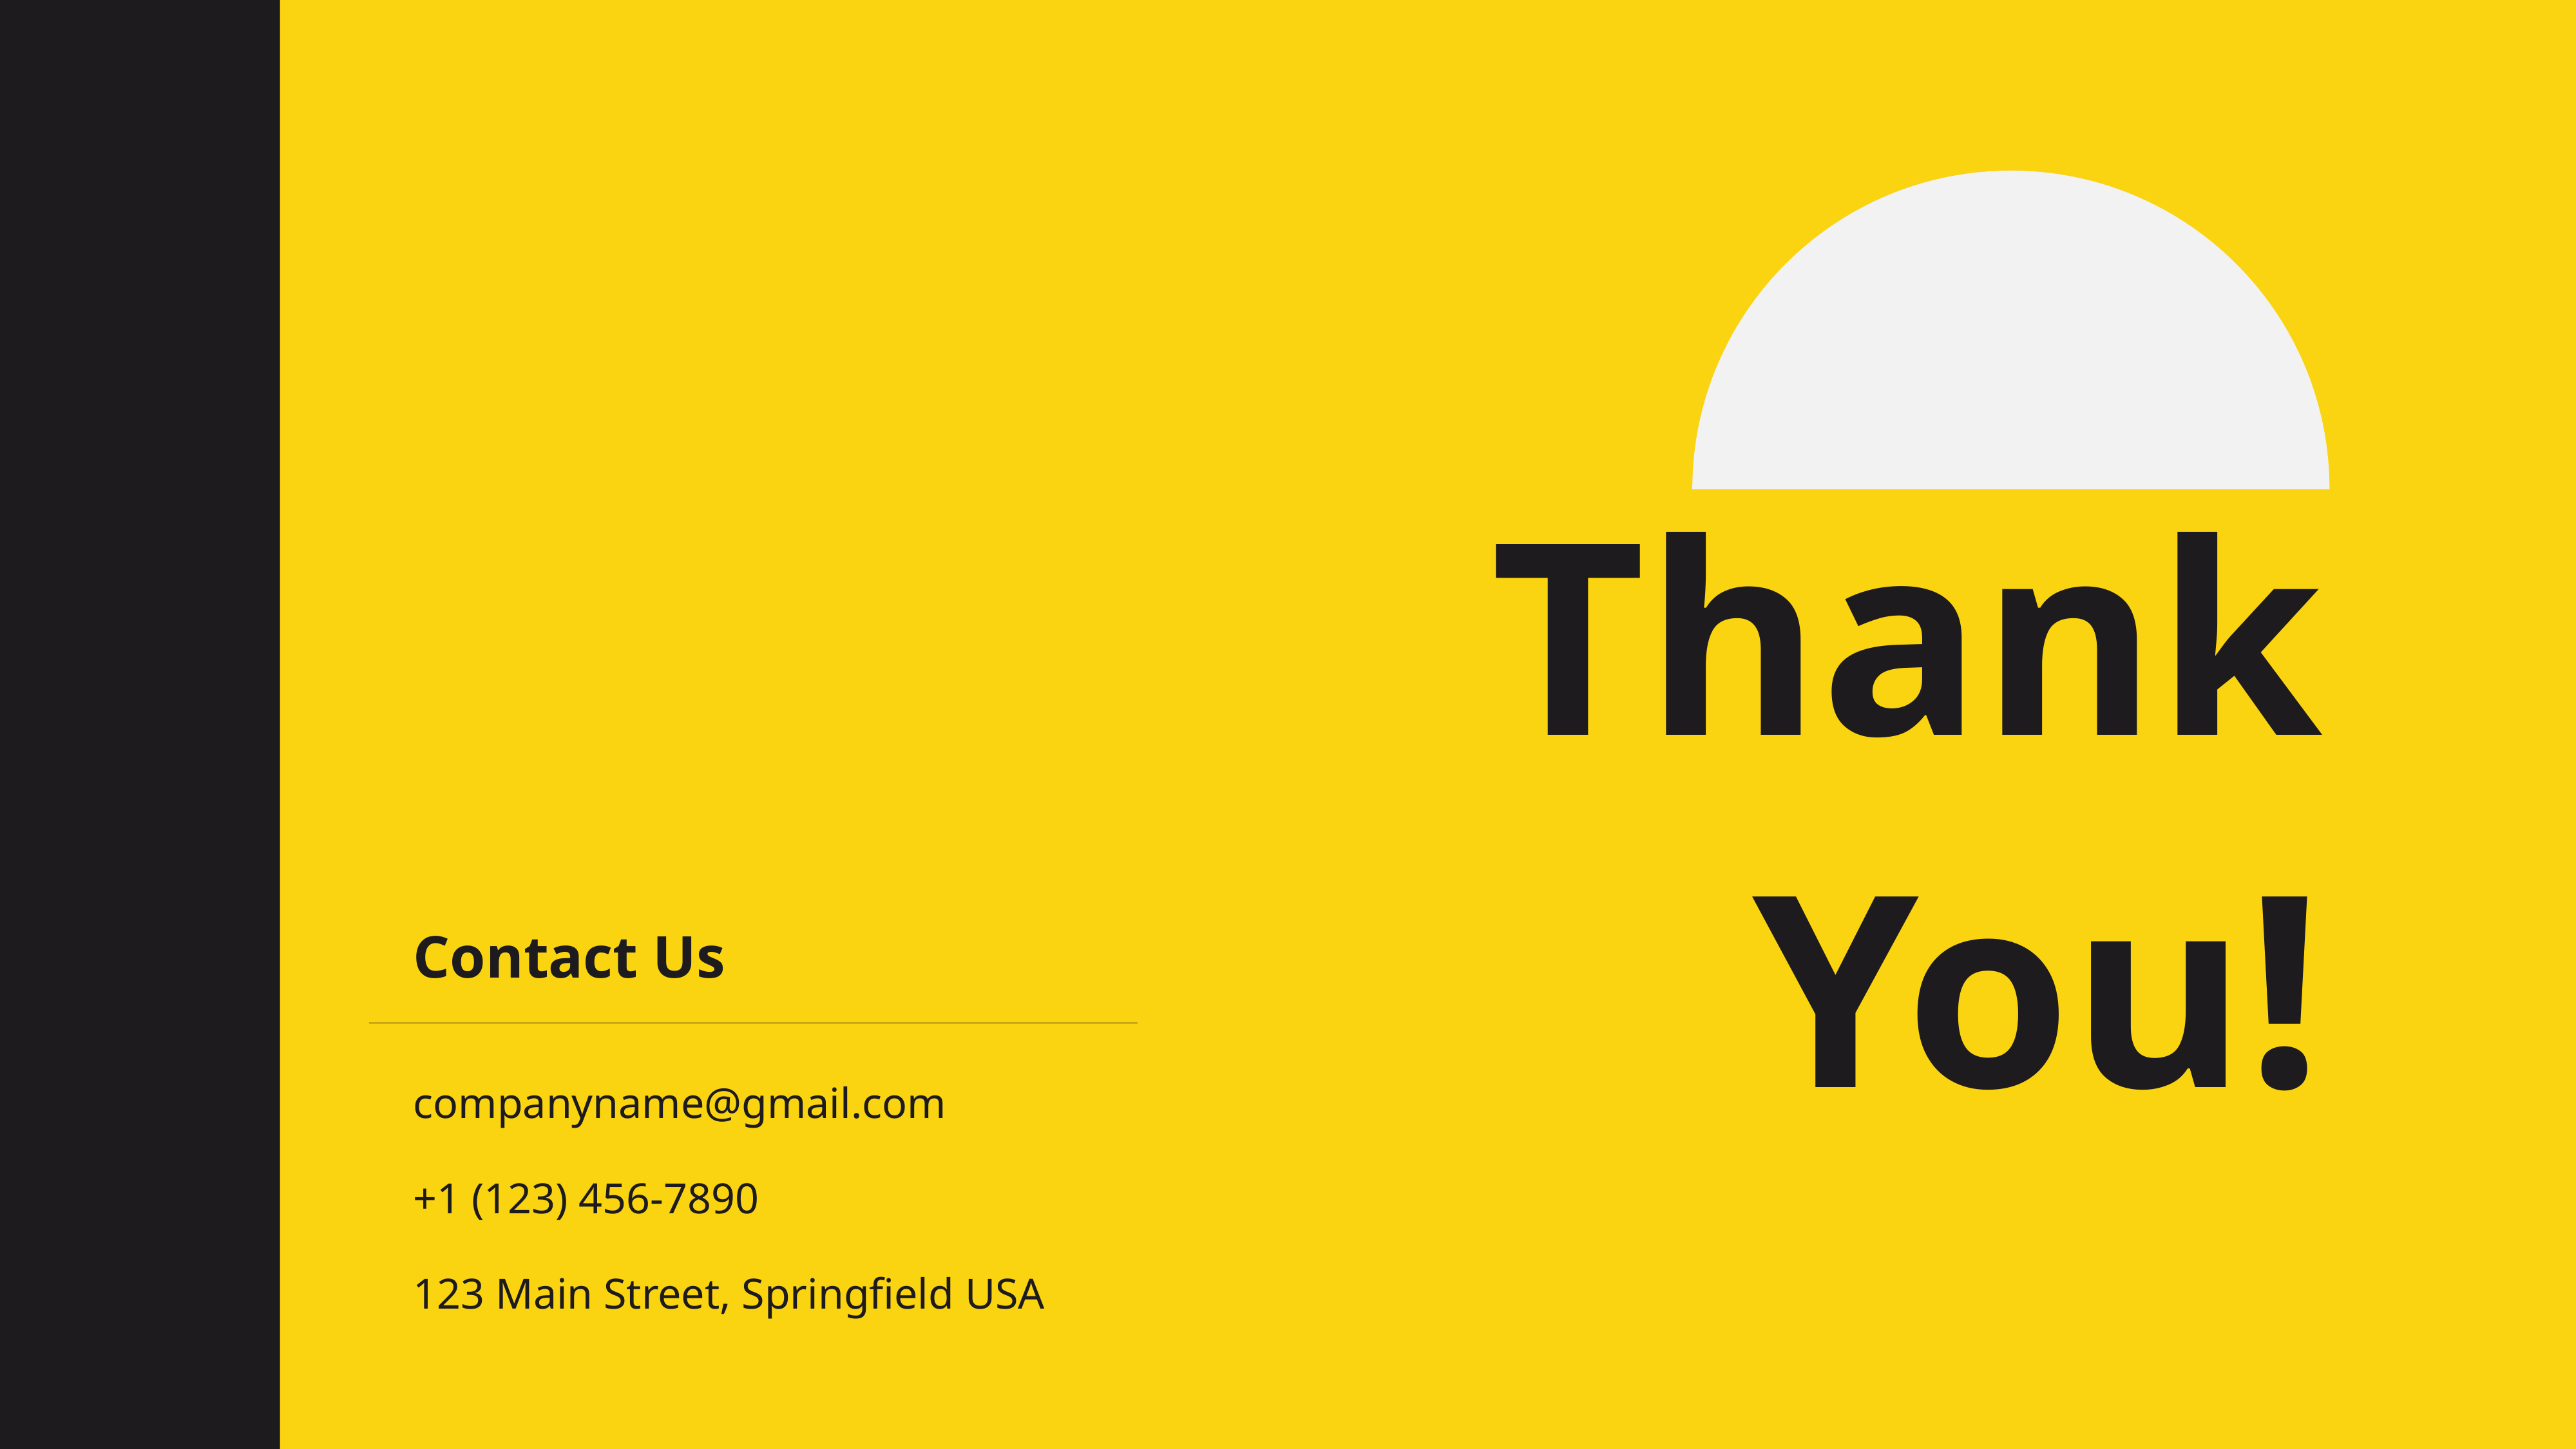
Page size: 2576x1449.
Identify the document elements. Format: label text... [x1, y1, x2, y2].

text_box [1697, 169, 2325, 431]
text_box [0, 0, 281, 1449]
text_box 123 Main Street, Springfield USA [404, 1244, 1183, 1322]
text_box Thank You! [1290, 431, 2333, 1146]
text_box companyname@gmail.com [404, 1054, 1183, 1132]
text_box +1 (123) 456-7890 [404, 1149, 1183, 1227]
text_box Contact Us [404, 908, 1183, 994]
